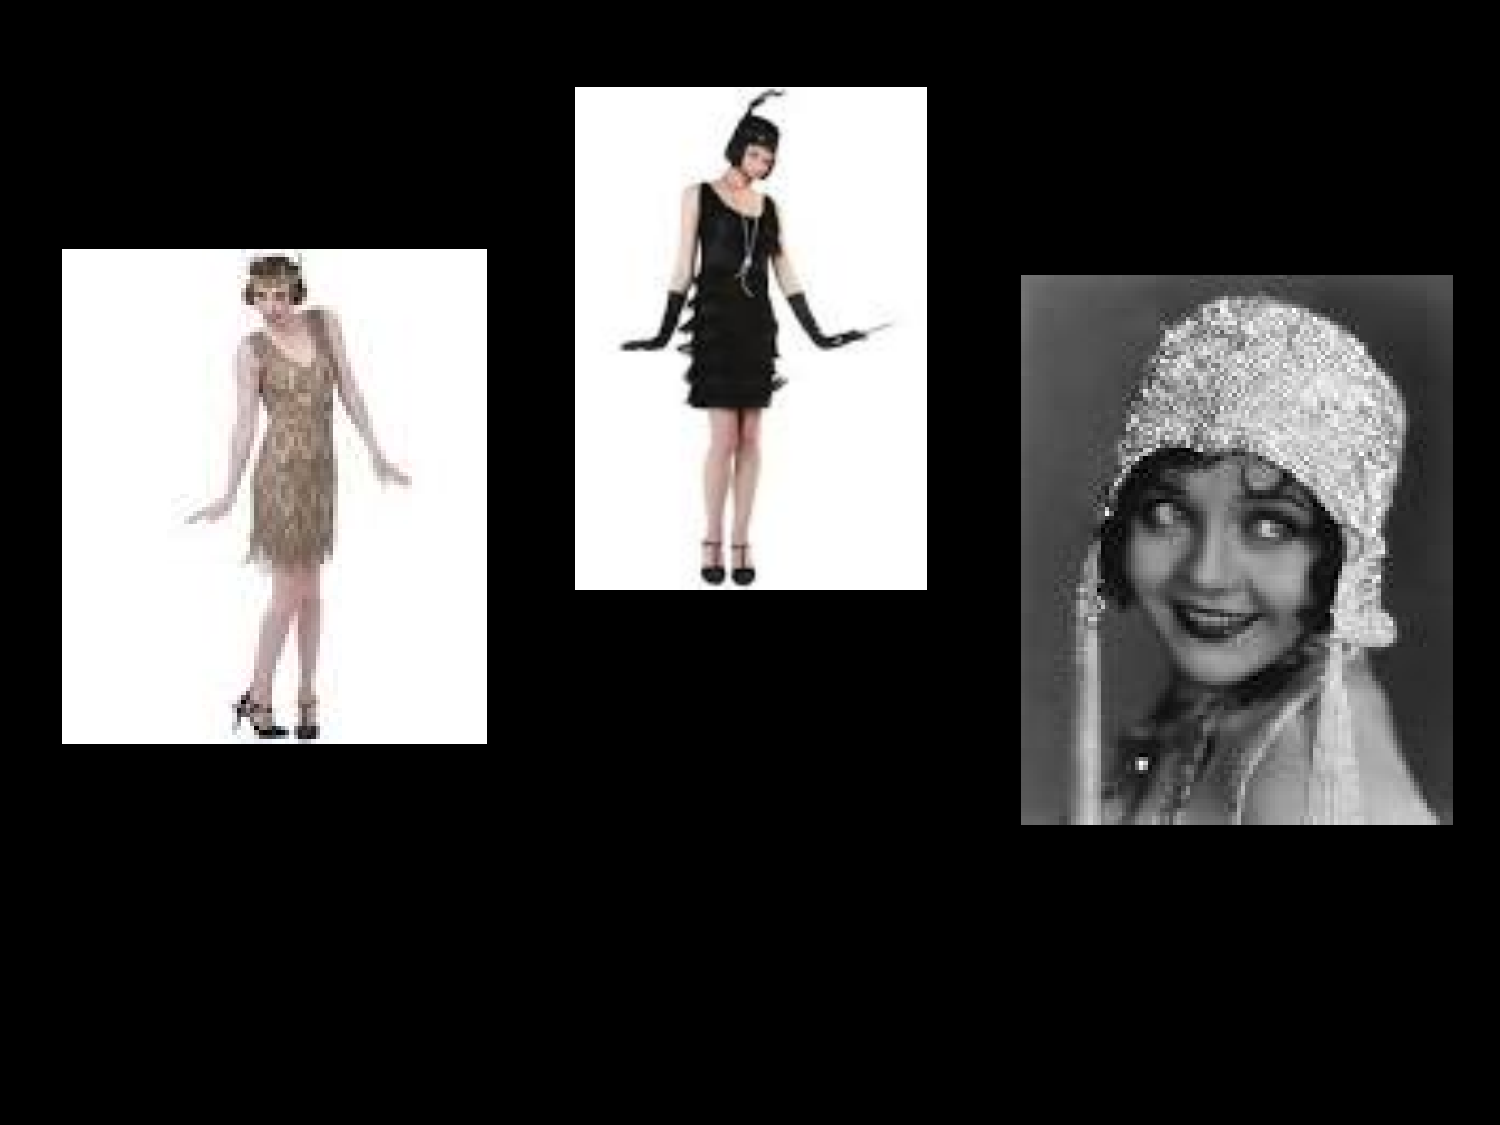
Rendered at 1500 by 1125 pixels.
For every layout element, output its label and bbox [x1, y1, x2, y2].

picture [574, 87, 927, 590]
picture [62, 249, 487, 744]
picture [1021, 275, 1454, 826]
